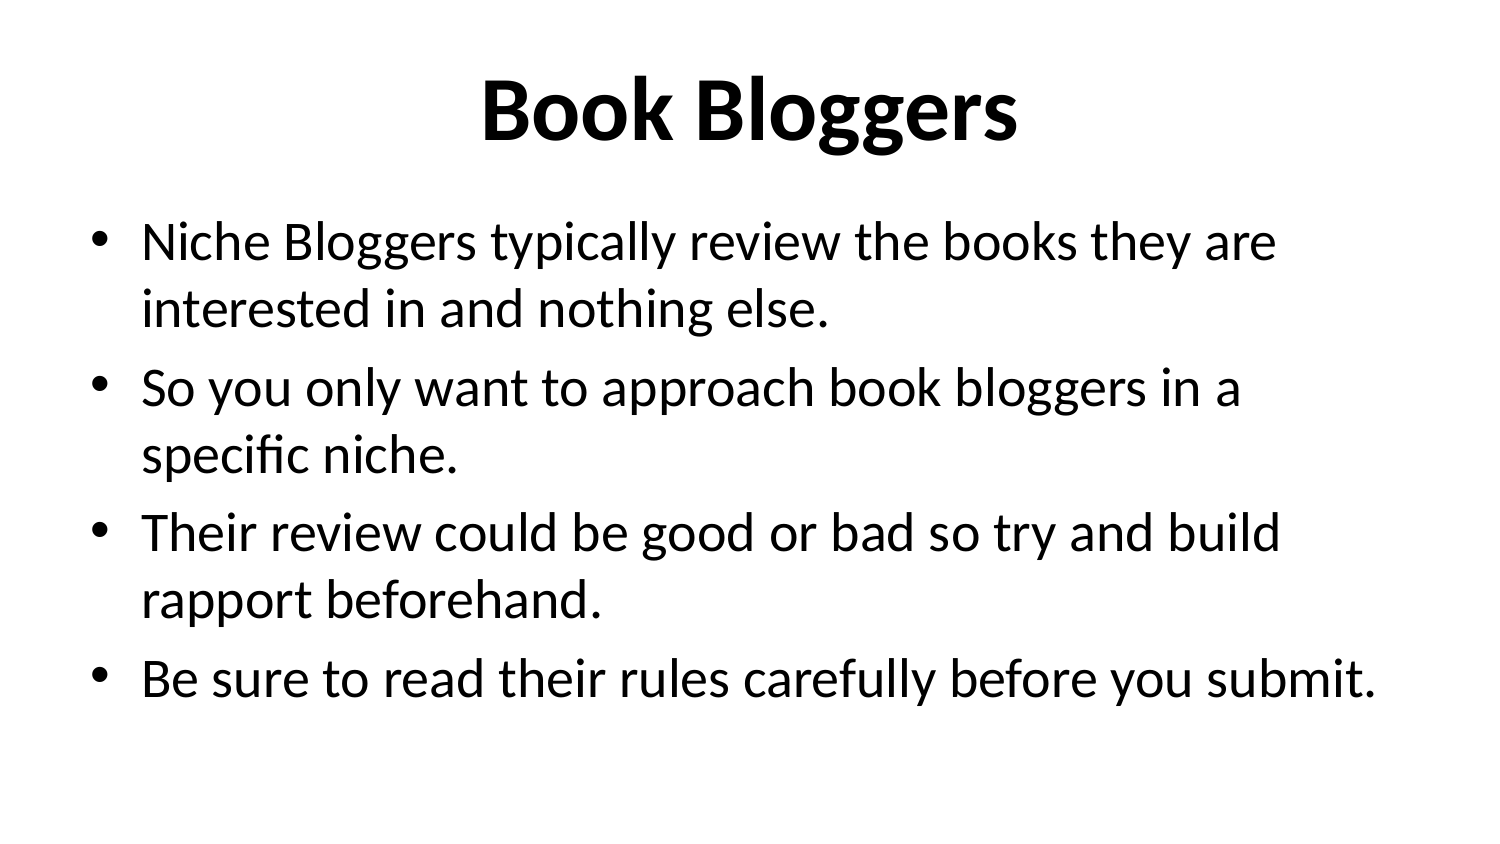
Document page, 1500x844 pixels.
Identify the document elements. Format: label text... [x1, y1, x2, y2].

title Book Bloggers [75, 33, 1425, 175]
list Niche Bloggers typically review the books they are interested in and nothing else. So you only want to approach book bloggers in a specific niche. Their review could be good or bad so try and build rapport beforehand. Be sure to read their rules carefully before you submit. [75, 196, 1425, 754]
